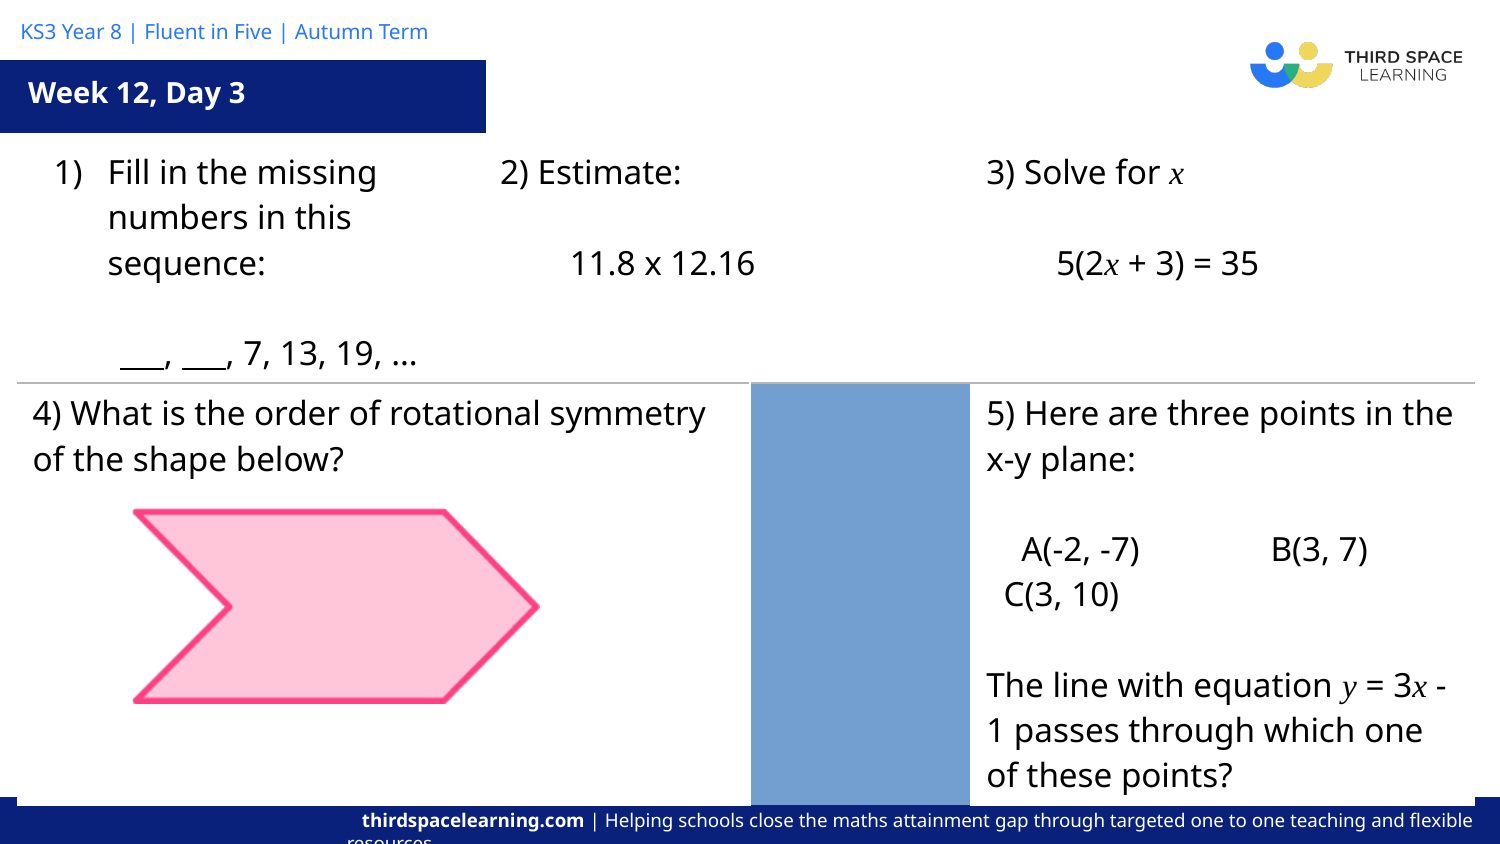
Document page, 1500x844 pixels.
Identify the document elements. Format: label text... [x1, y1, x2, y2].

table_cell 4) What is the order of rotational symmetry of the shape below? [19, 384, 749, 804]
picture [132, 508, 540, 704]
table_cell 5) Here are three points in the x-y plane: A(-2, -7) B(3, 7) C(3, 10) The line with equation y = 3x -1 passes through which one of these points? [972, 384, 1474, 804]
text_box Week 12, Day 3 [13, 59, 383, 125]
table_header Fill in the missing numbers in this sequence: , , 7, 13, 19, … [19, 142, 484, 382]
picture [1250, 33, 1465, 99]
table_header 2) Estimate: 11.8 x 12.16 [486, 142, 970, 382]
table_header 3) Solve for x 5(2x + 3) = 35 [972, 142, 1474, 382]
